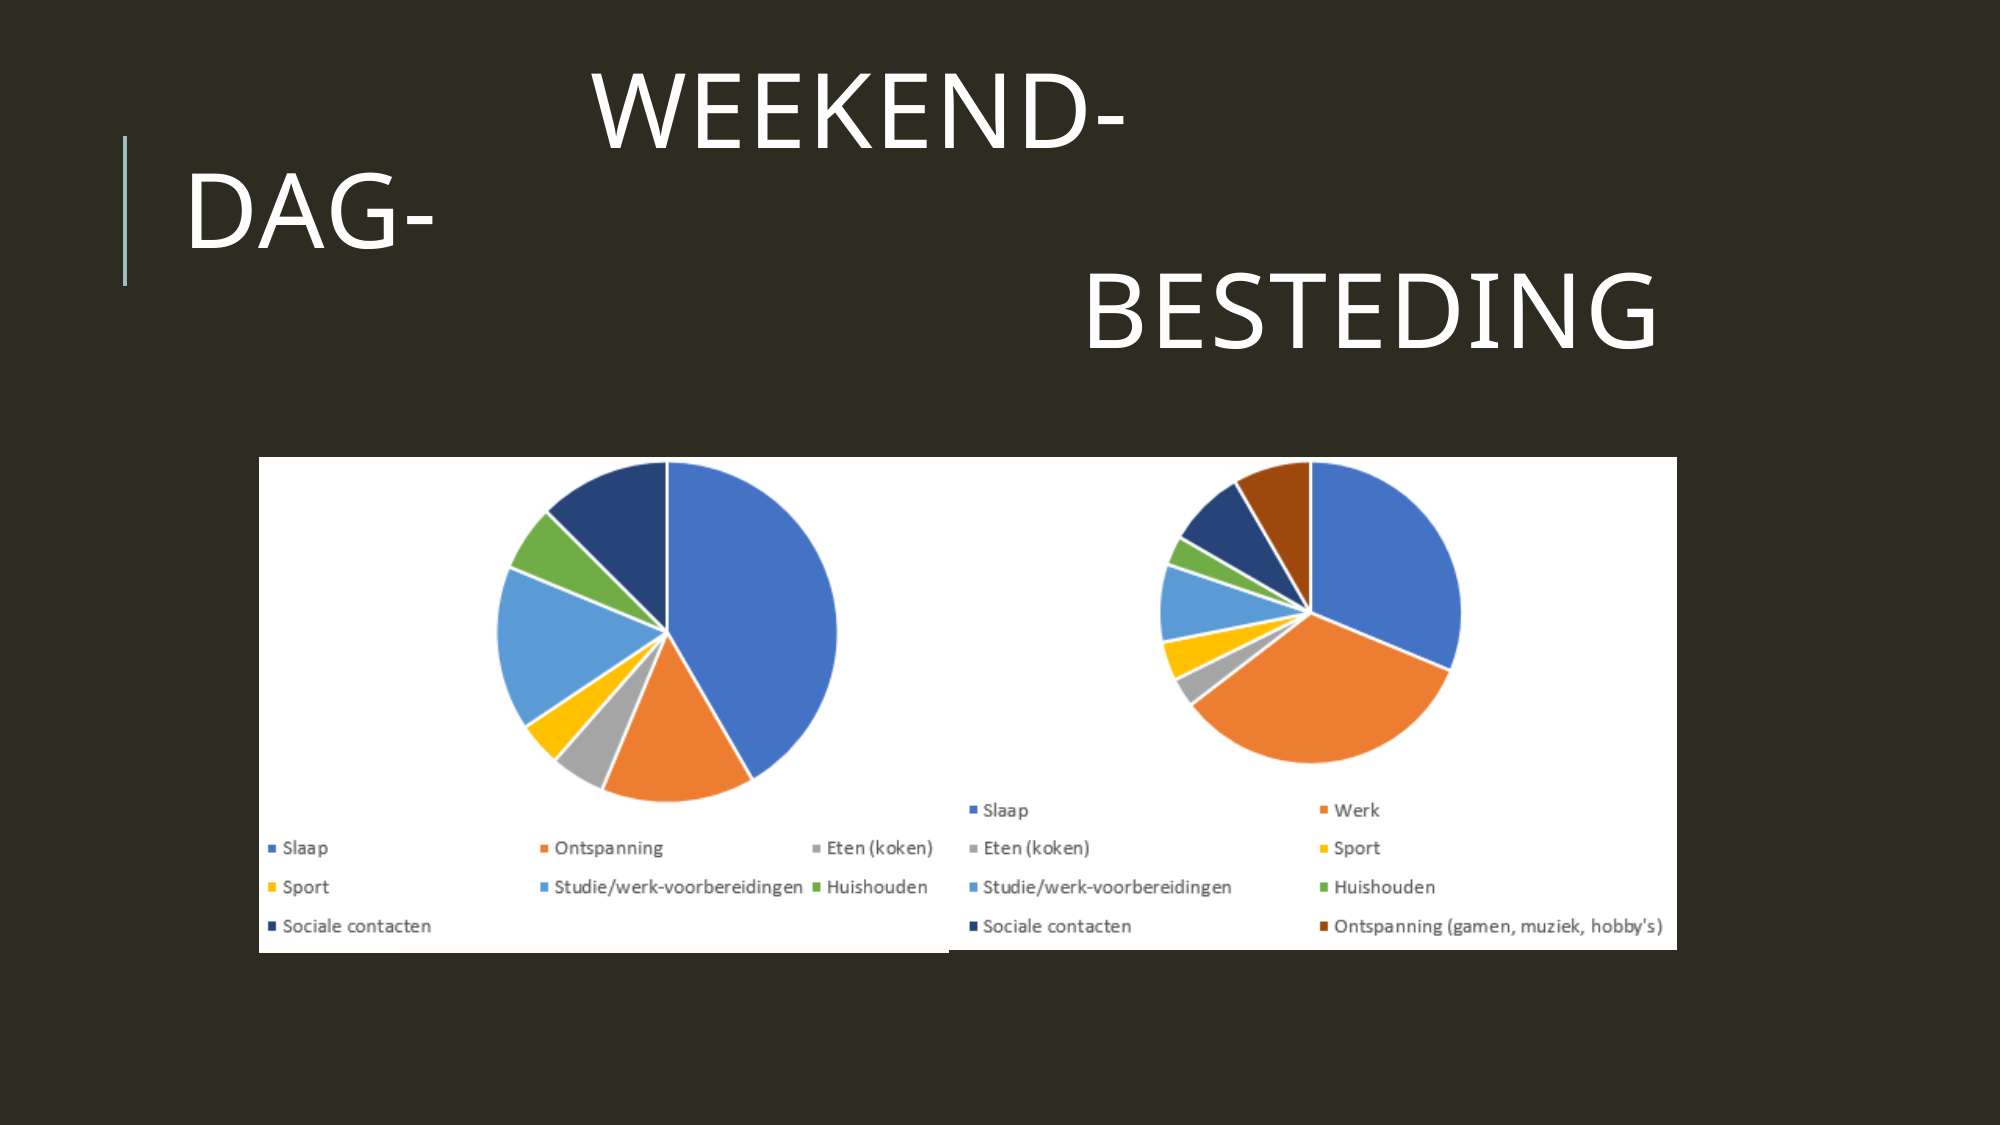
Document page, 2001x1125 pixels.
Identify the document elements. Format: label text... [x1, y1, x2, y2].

picture [258, 456, 949, 953]
title Weekend- Dag- Besteding [168, 96, 1763, 342]
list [952, 456, 1677, 950]
